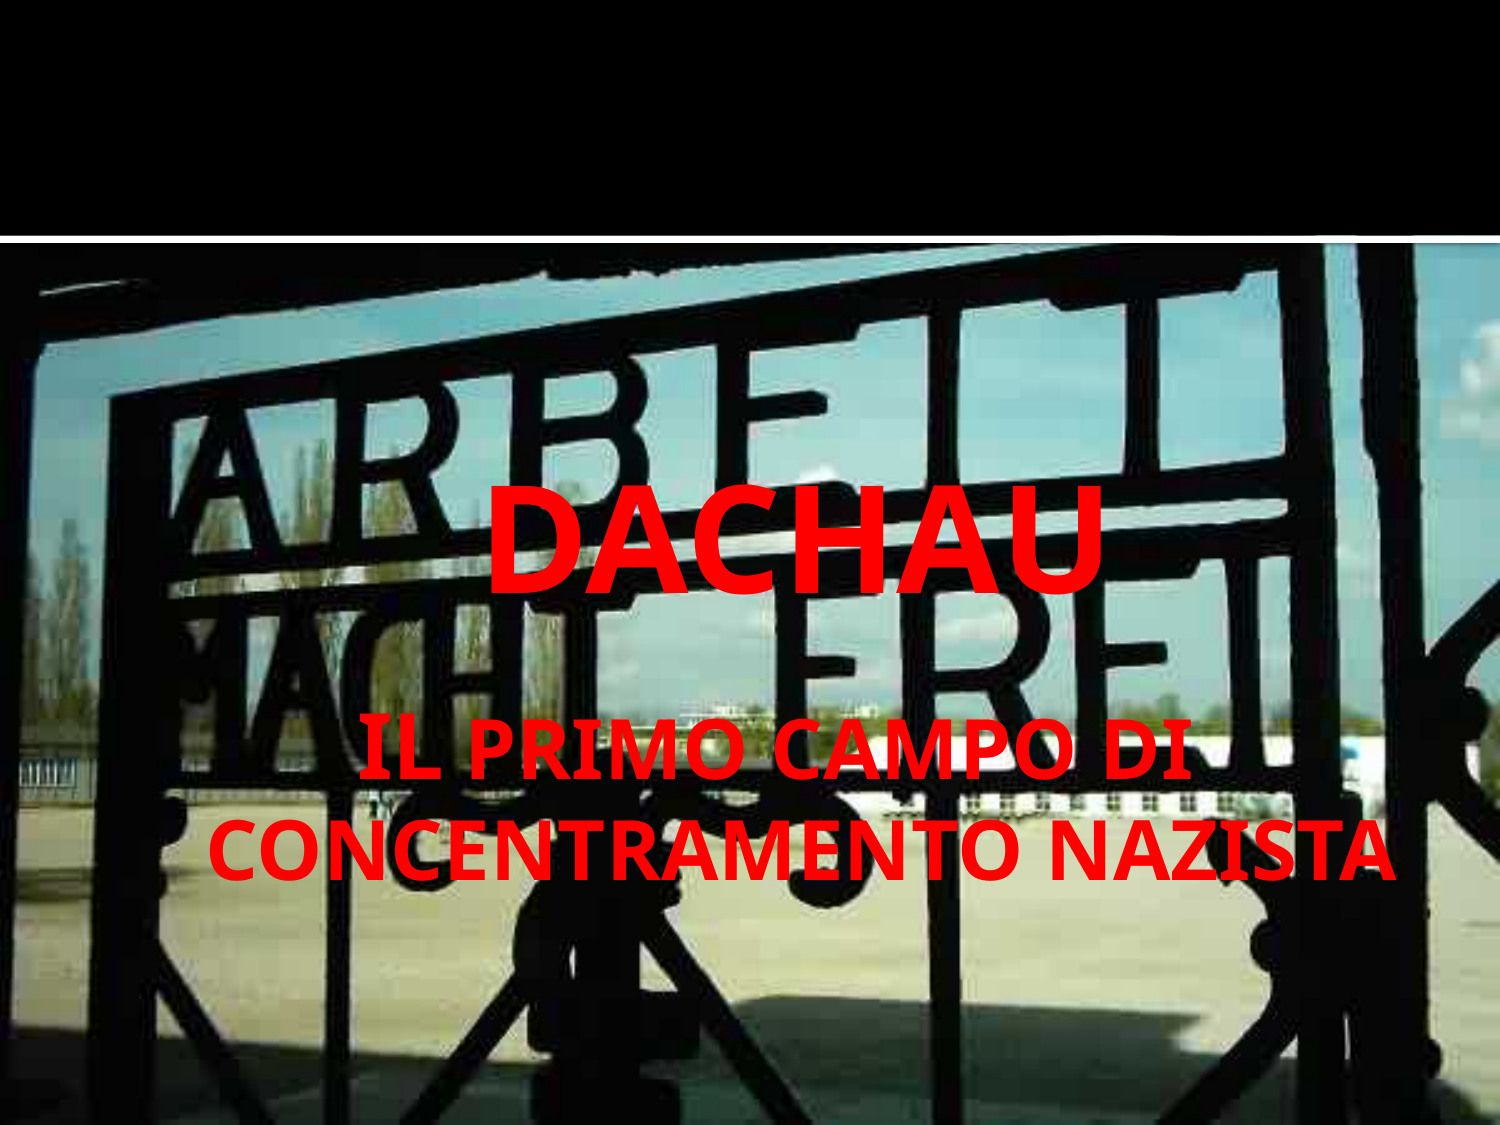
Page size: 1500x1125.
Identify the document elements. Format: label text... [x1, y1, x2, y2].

picture [0, 243, 1500, 1125]
list IL PRIMO CAMPO DI CONCENTRAMENTO NAZISTA [93, 562, 1444, 1125]
title DACHAU [117, 398, 1468, 668]
